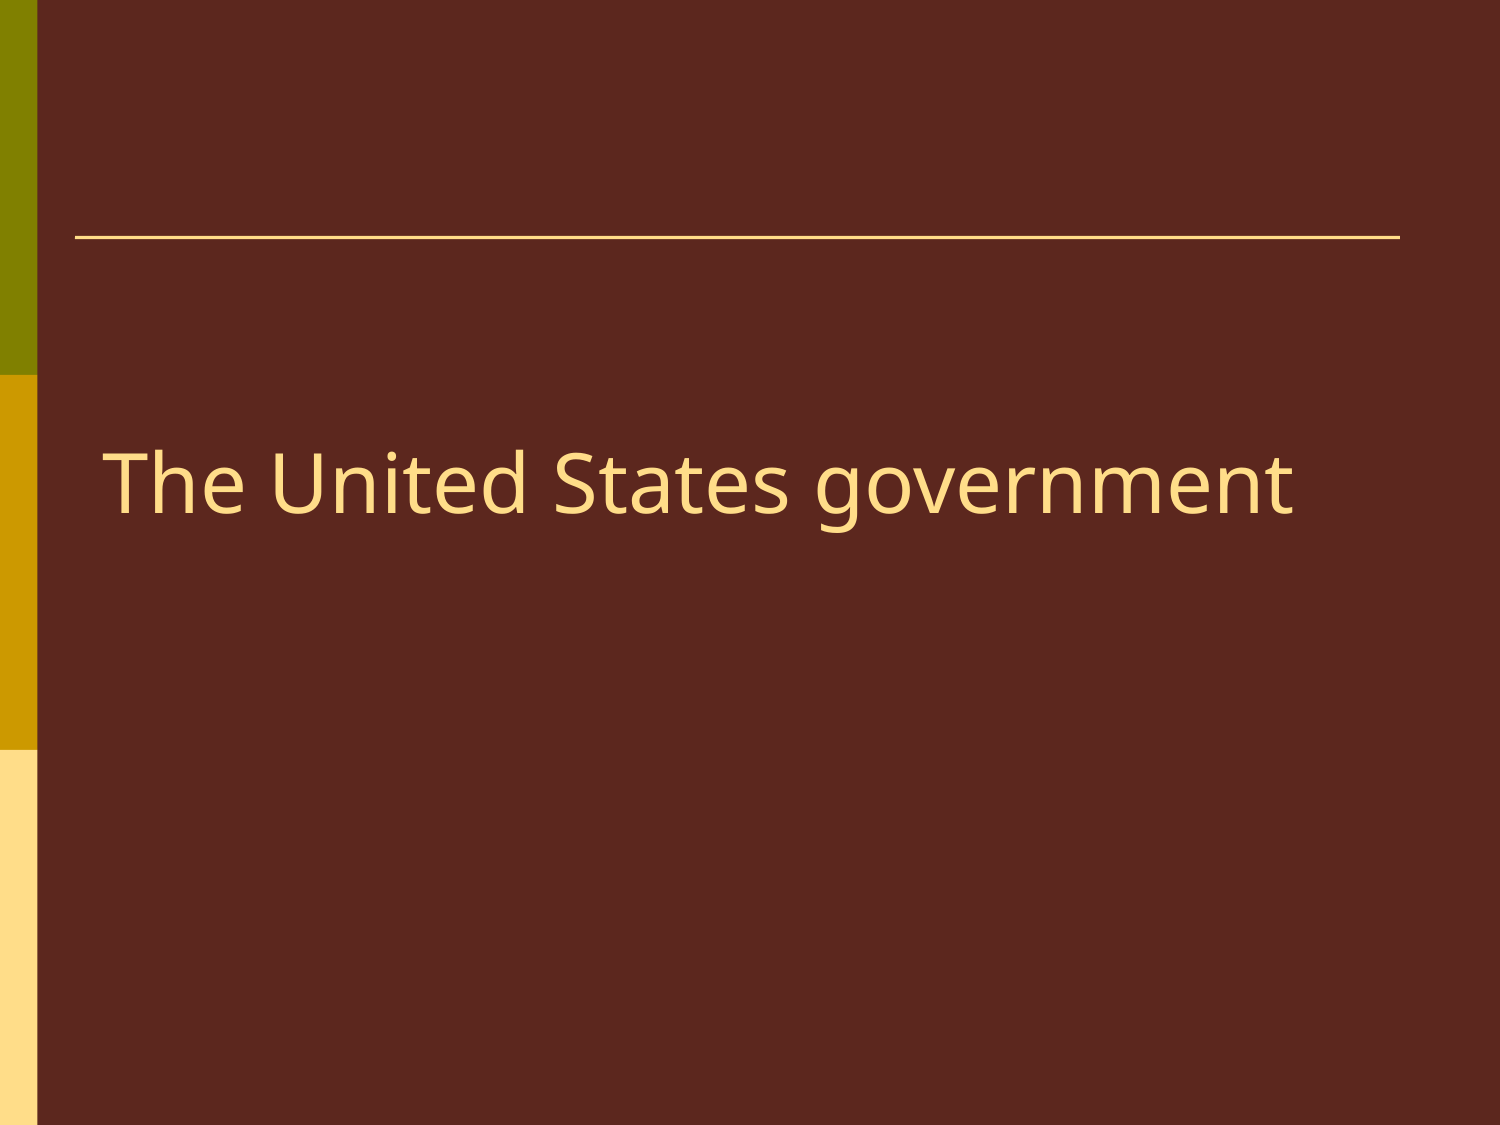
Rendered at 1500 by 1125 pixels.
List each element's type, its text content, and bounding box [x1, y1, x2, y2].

title The United States government [87, 350, 1438, 538]
